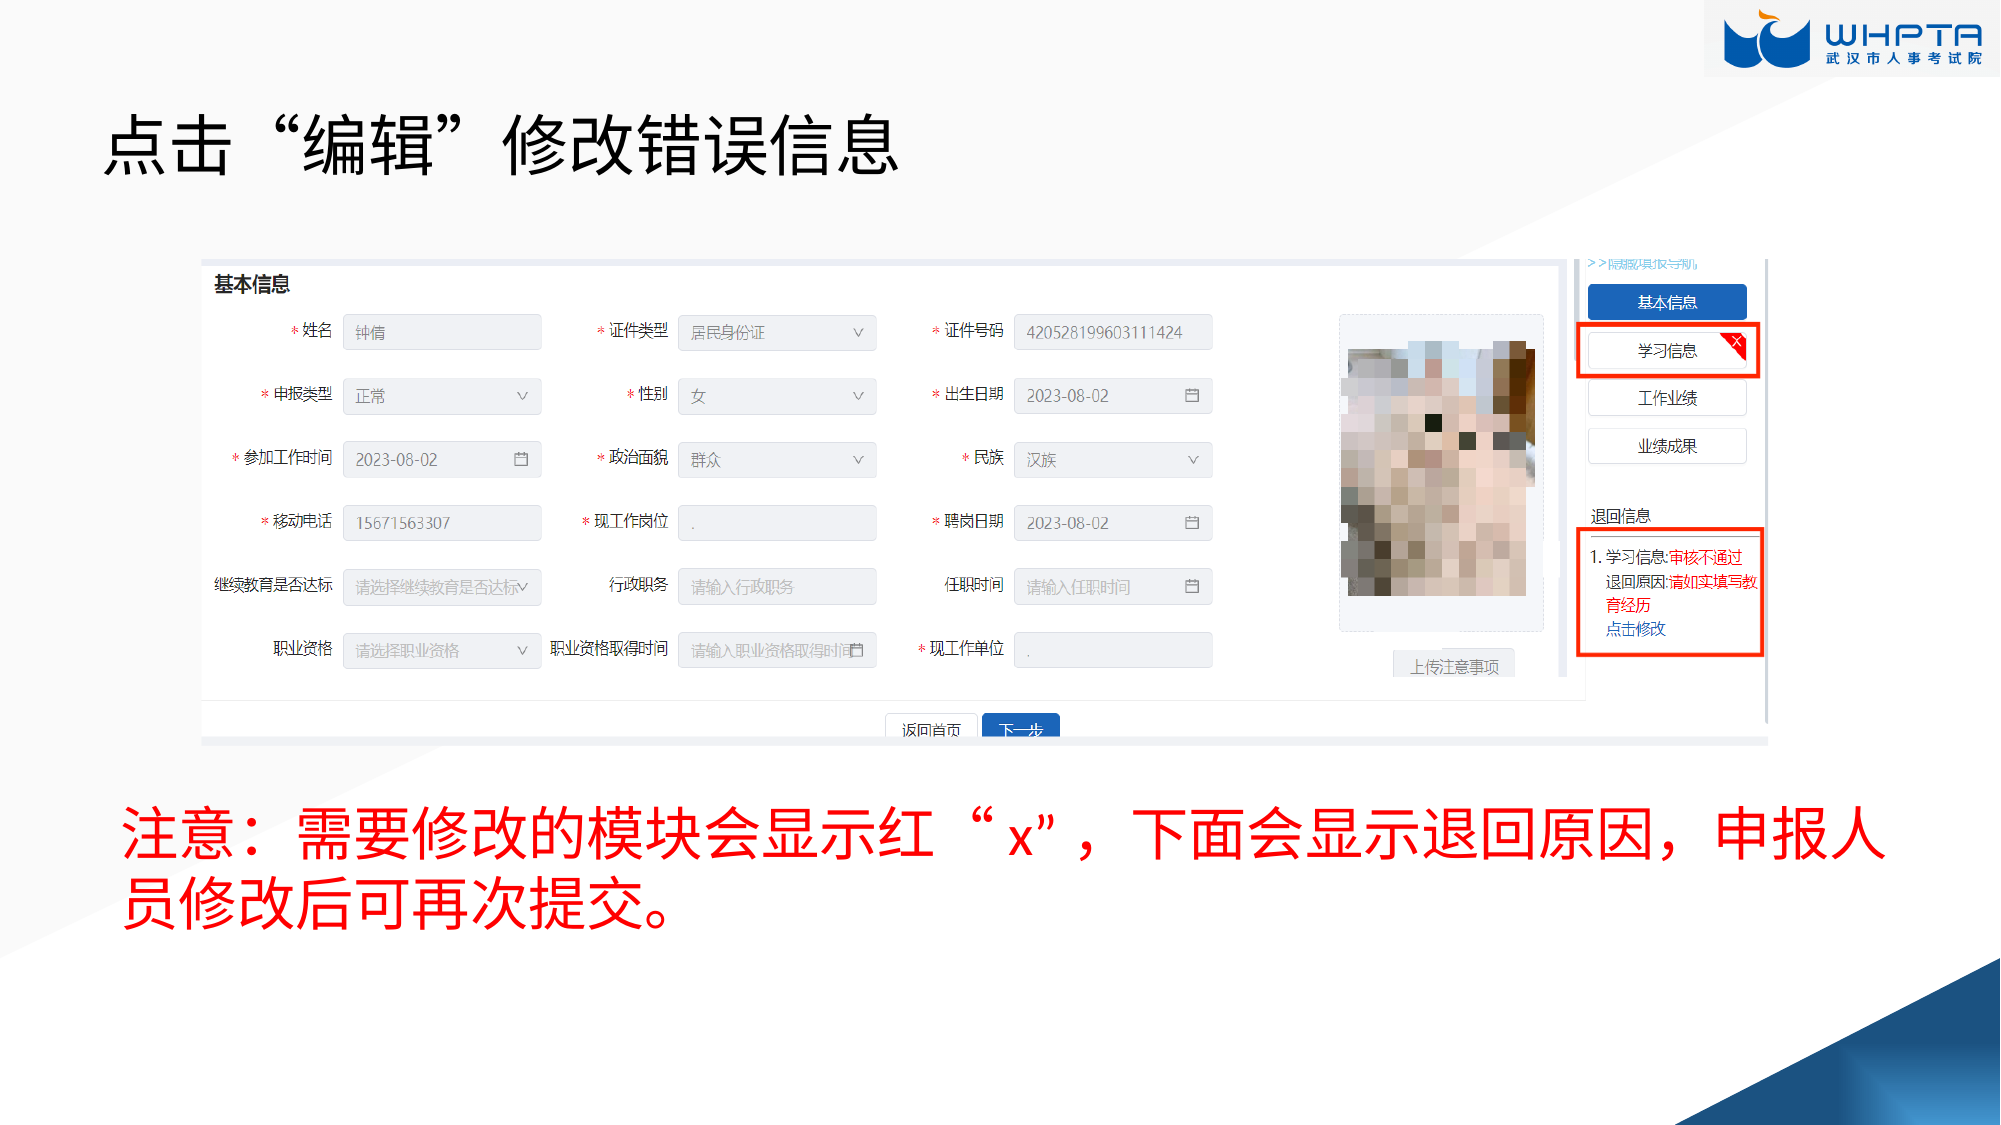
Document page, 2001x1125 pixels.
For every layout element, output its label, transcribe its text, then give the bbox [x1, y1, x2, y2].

text_box [1923, 956, 2000, 1125]
text_box 点击“编辑”修改错误信息 [86, 96, 1922, 192]
text_box [0, 0, 1836, 960]
picture [200, 259, 1769, 746]
picture [1704, 0, 2000, 78]
text_box 注意：需要修改的模块会显示红“x”，下面会显示退回原因，申报人员修改后可再次提交。 [105, 789, 1923, 1125]
